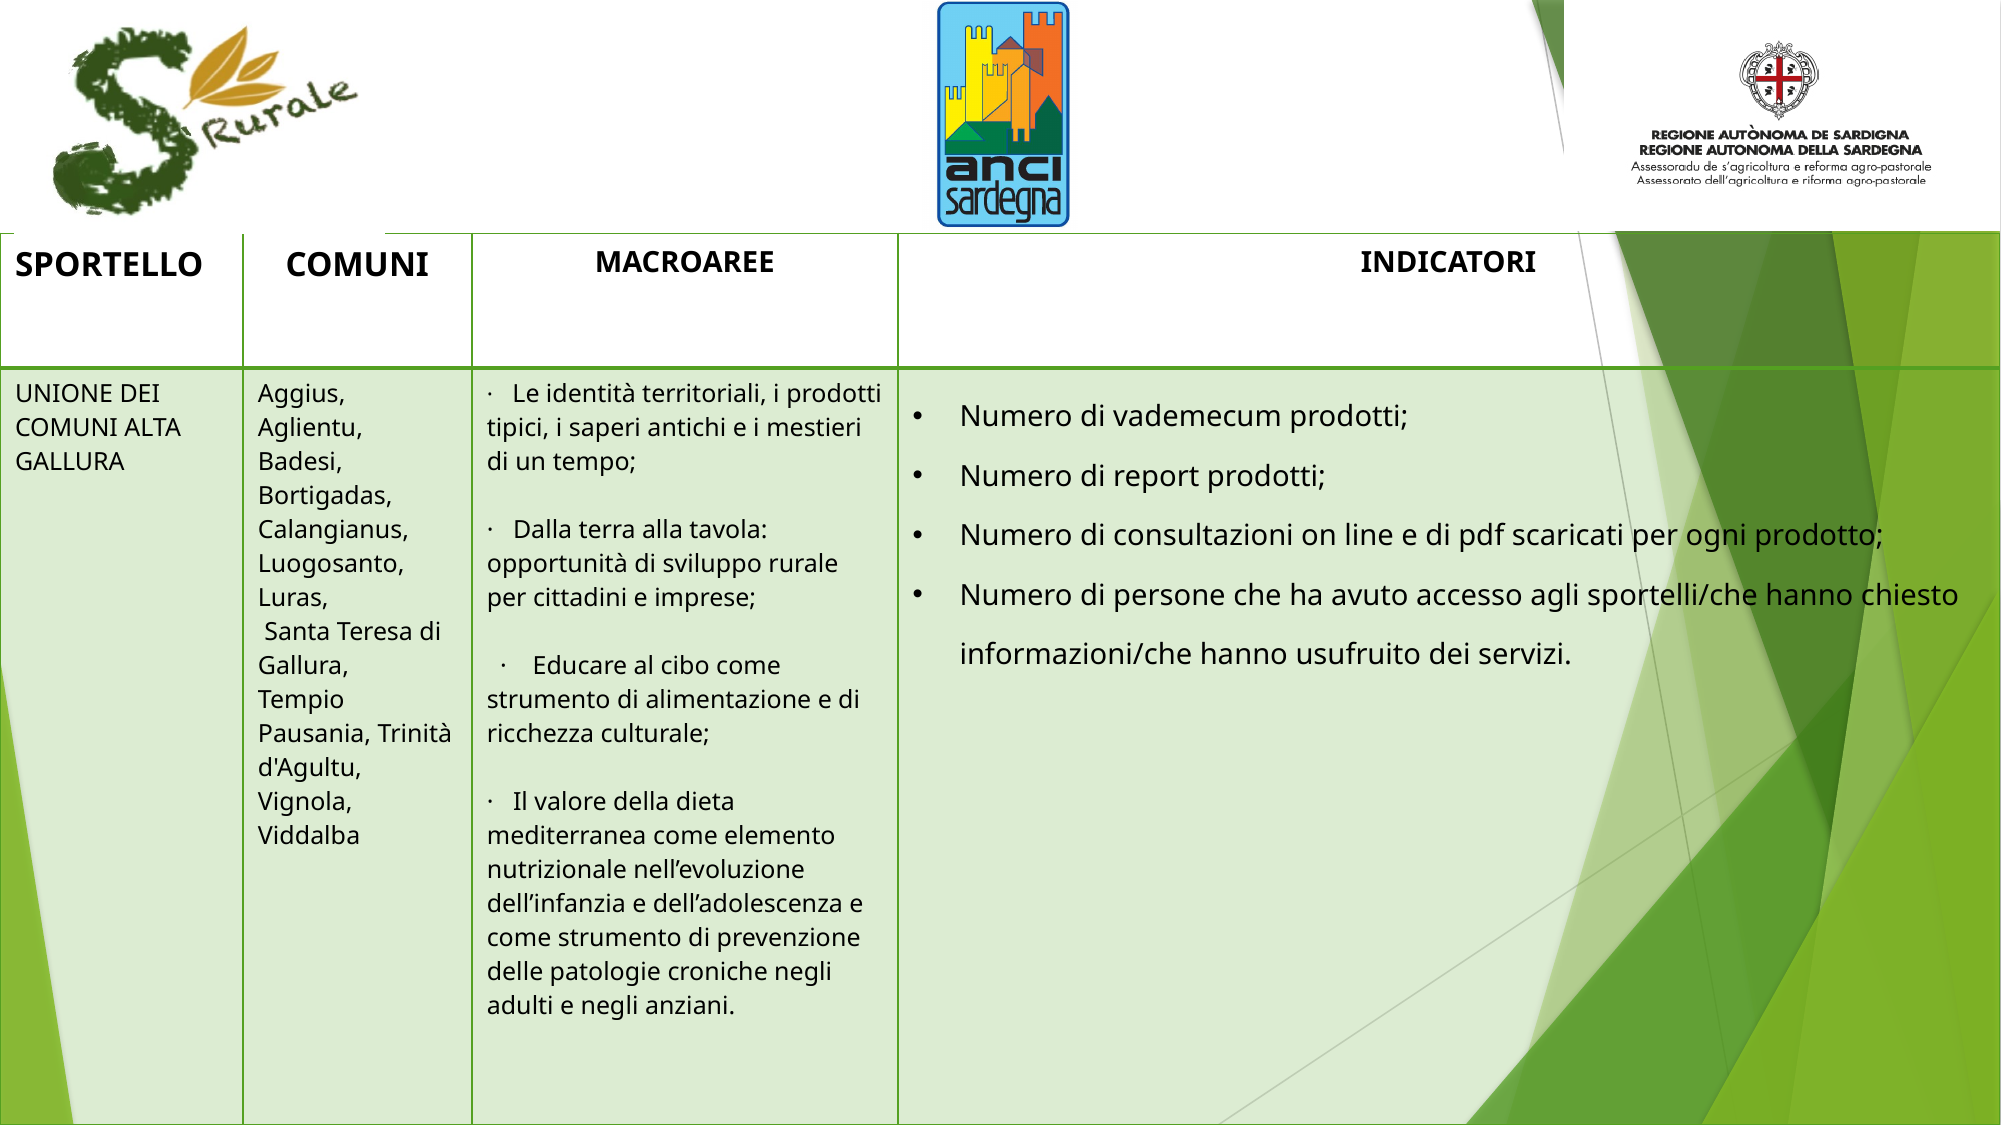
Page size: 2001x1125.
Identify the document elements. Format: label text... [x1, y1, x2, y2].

table_cell Aggius, Aglientu, Badesi, Bortigadas, Calangianus, Luogosanto, Luras, Santa Teresa di Gallura, Tempio Pausania, Trinità d'Agultu, Vignola, Viddalba [244, 370, 471, 1124]
table_cell Numero di vademecum prodotti; Numero di report prodotti; Numero di consultazioni on line e di pdf scaricati per ogni prodotto; Numero di persone che ha avuto accesso agli sportelli/che hanno chiesto informazioni/che hanno usufruito dei servizi. [899, 370, 1999, 1124]
table_cell · Le identità territoriali, i prodotti tipici, i saperi antichi e i mestieri di un tempo; · Dalla terra alla tavola: opportunità di sviluppo rurale per cittadini e imprese; · Educare al cibo come strumento di alimentazione e di ricchezza culturale; · Il valore della dieta mediterranea come elemento nutrizionale nell’evoluzione dell’infanzia e dell’adolescenza e come strumento di prevenzione delle patologie croniche negli adulti e negli anziani. [473, 370, 897, 1124]
table_header COMUNI [244, 234, 471, 366]
table_header MACROAREE [473, 234, 897, 366]
table_cell UNIONE DEI COMUNI ALTA GALLURA [1, 370, 242, 1124]
table_header INDICATORI [899, 234, 1999, 366]
picture [921, 1, 1079, 230]
picture [1563, 0, 2000, 232]
table_header SPORTELLO [1, 234, 242, 366]
picture [14, 3, 385, 234]
